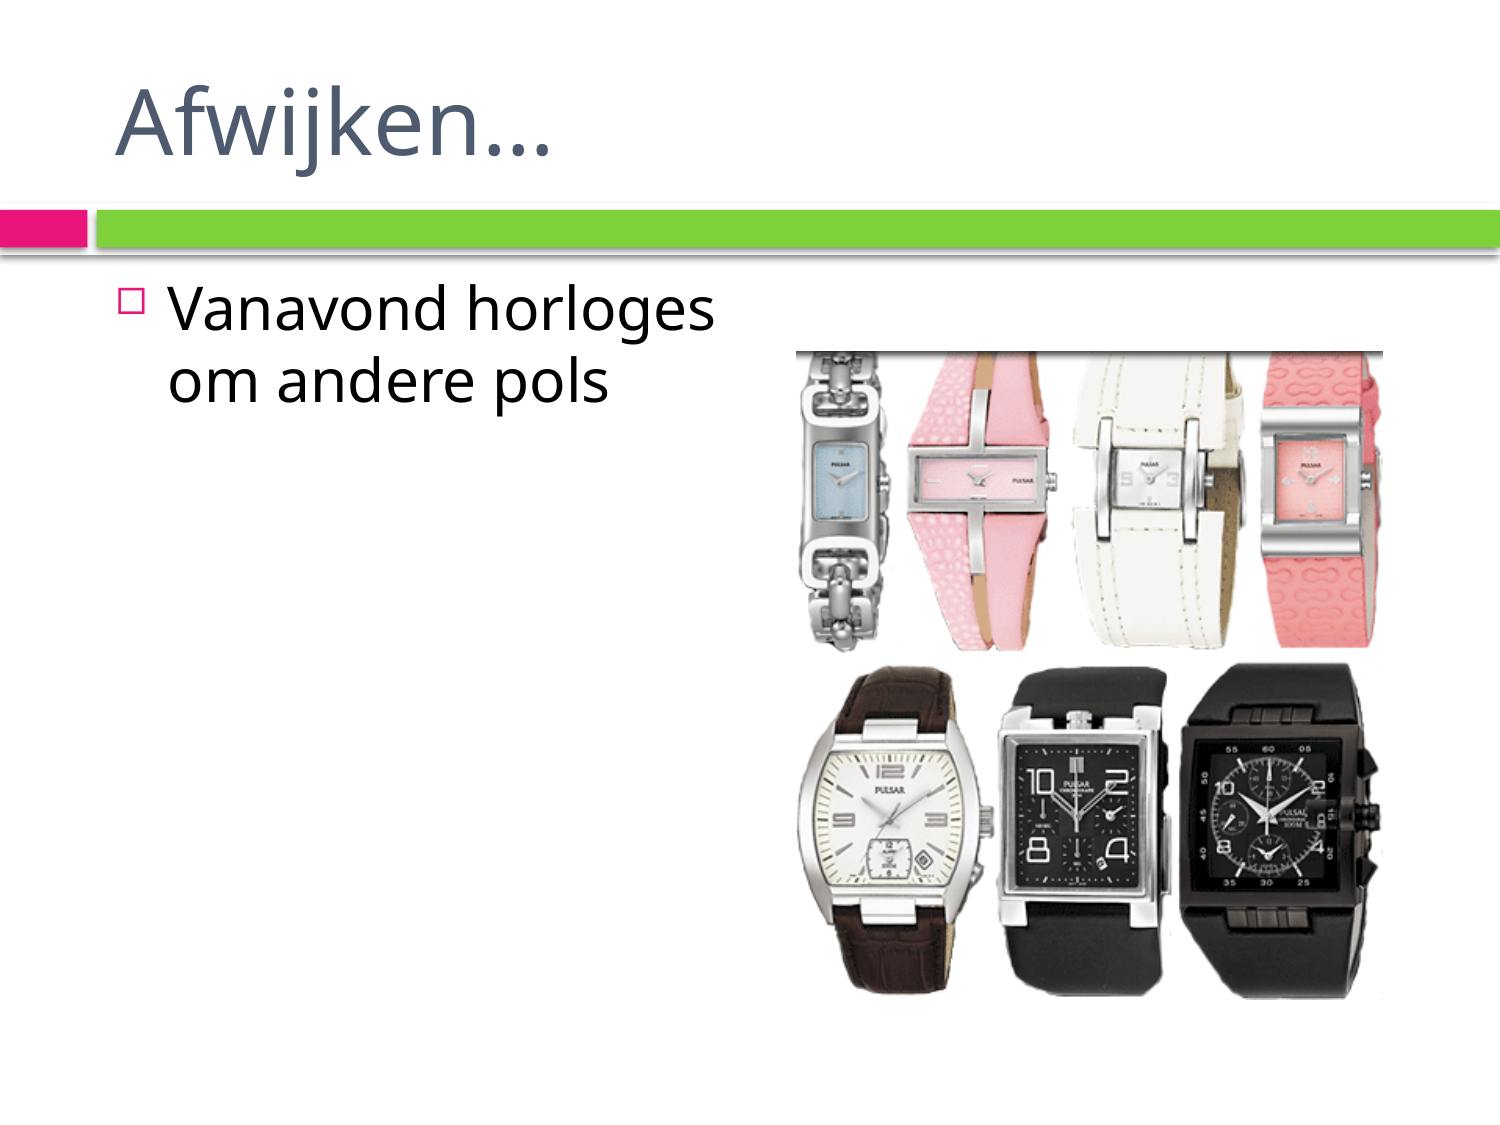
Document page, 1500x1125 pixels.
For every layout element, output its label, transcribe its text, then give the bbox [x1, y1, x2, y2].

picture [796, 351, 1384, 1001]
list Vanavond horloges om andere pols [100, 262, 762, 668]
title Afwijken… [100, 37, 1438, 200]
